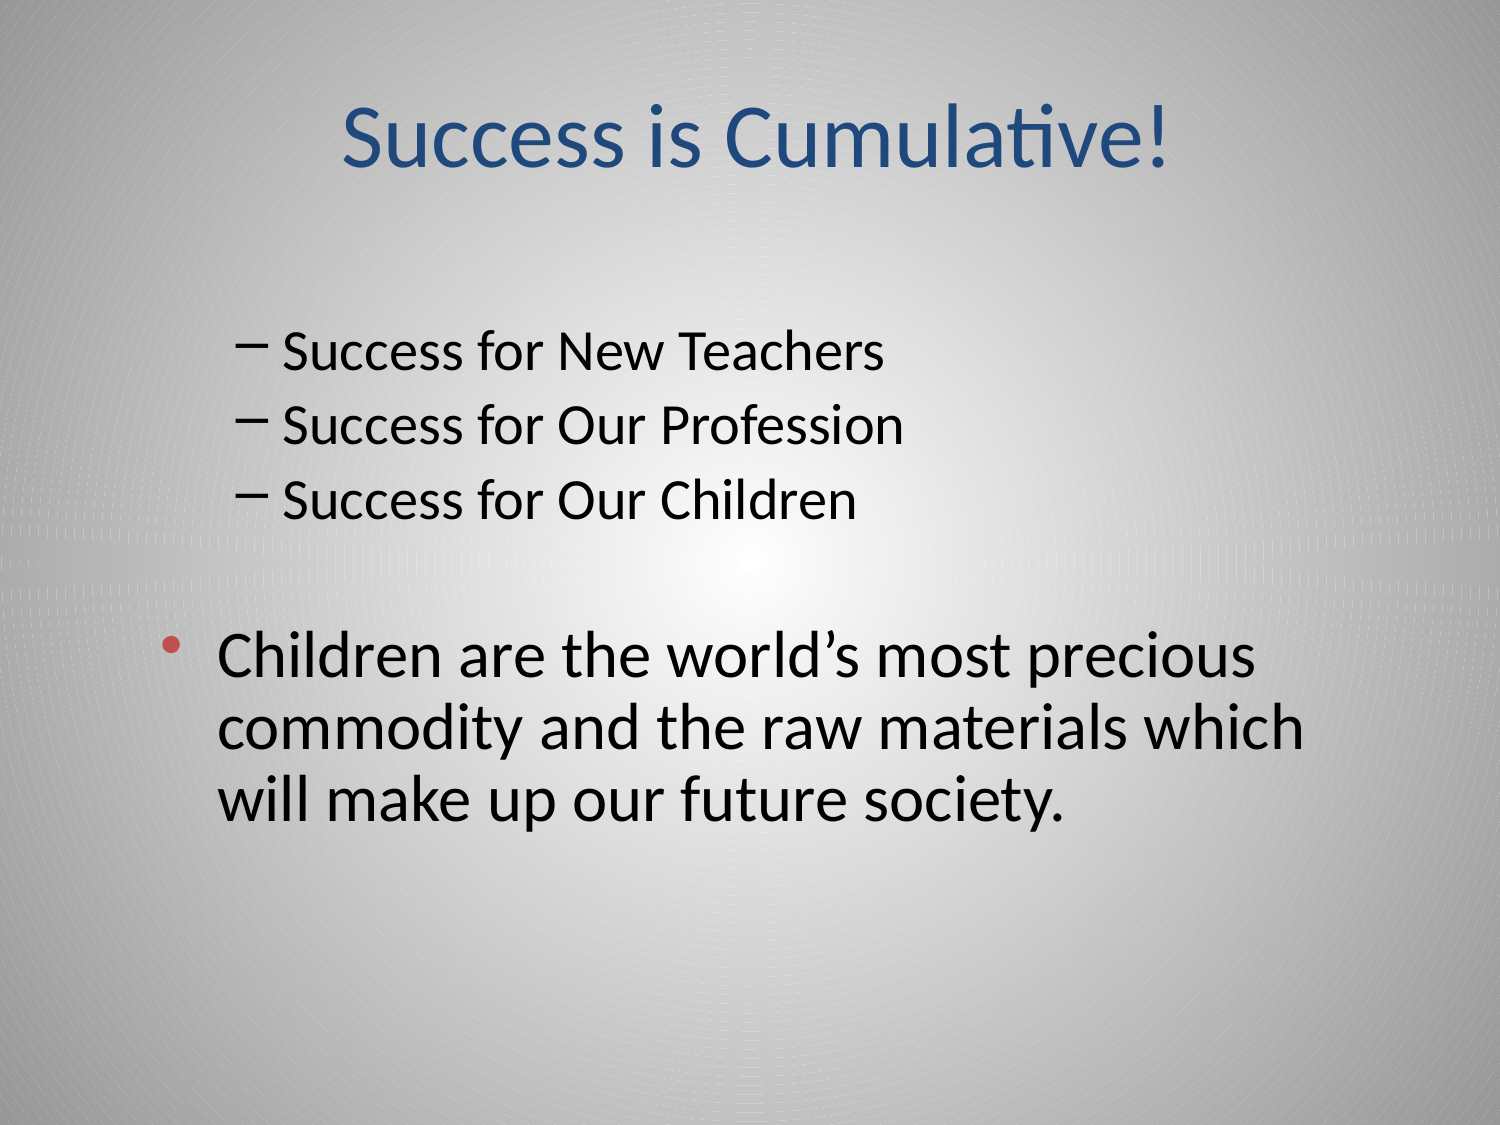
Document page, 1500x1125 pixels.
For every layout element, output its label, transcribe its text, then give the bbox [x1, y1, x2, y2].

text_box Success for New Teachers Success for Our Profession Success for Our Children Children are the world’s most precious commodity and the raw materials which will make up our future society. [145, 312, 1421, 988]
text_box Success is Cumulative! [120, 37, 1396, 225]
